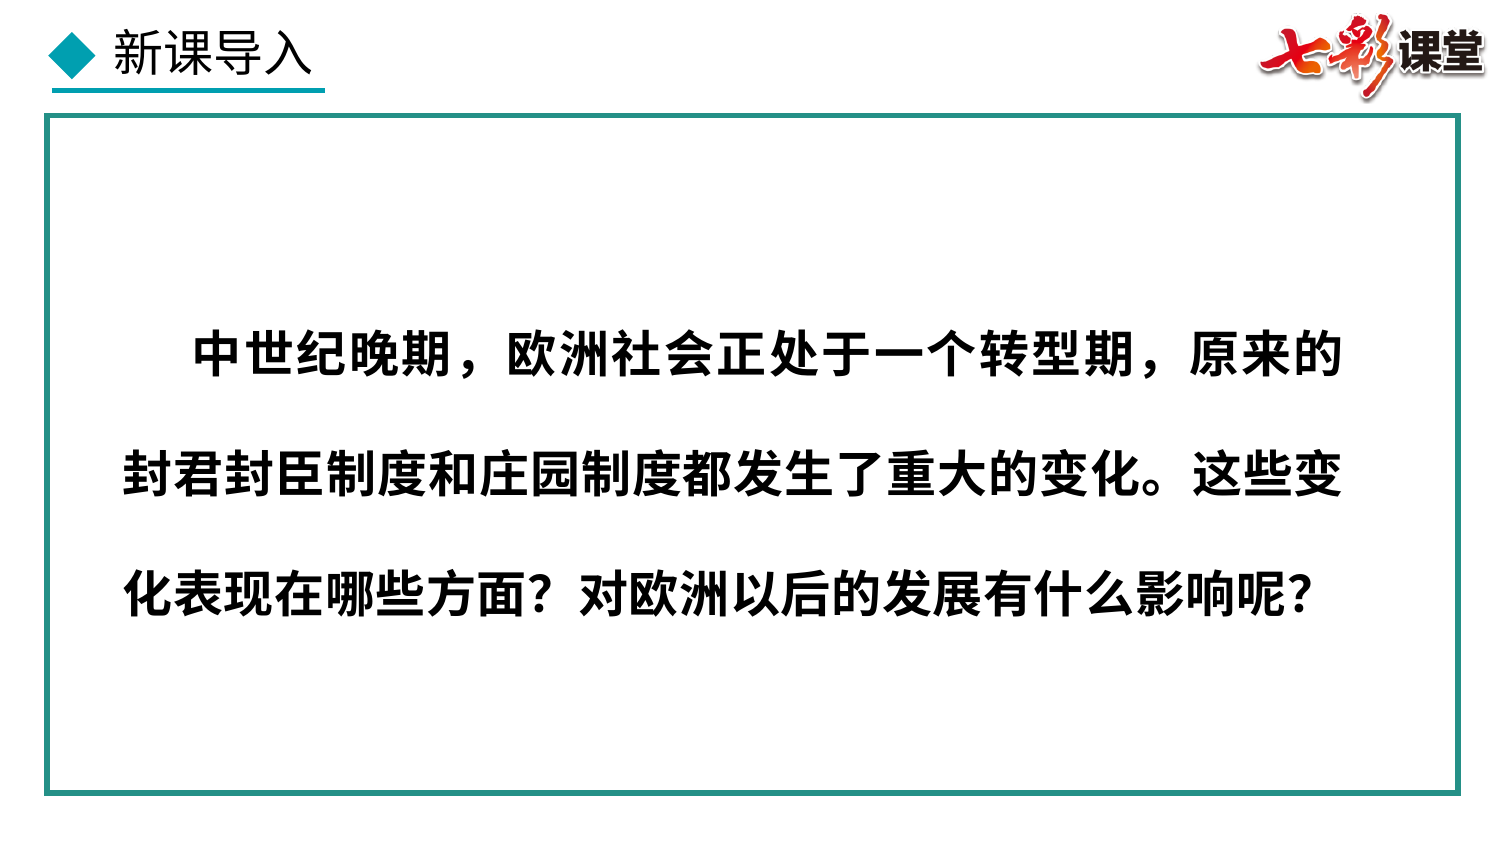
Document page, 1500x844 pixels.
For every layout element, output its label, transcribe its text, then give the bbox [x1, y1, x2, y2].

picture [1254, 8, 1491, 104]
text_box 中世纪晚期，欧洲社会正处于一个转型期，原来的封君封臣制度和庄园制度都发生了重大的变化。这些变化表现在哪些方面？对欧洲以后的发展有什么影响呢？ [107, 255, 1360, 631]
